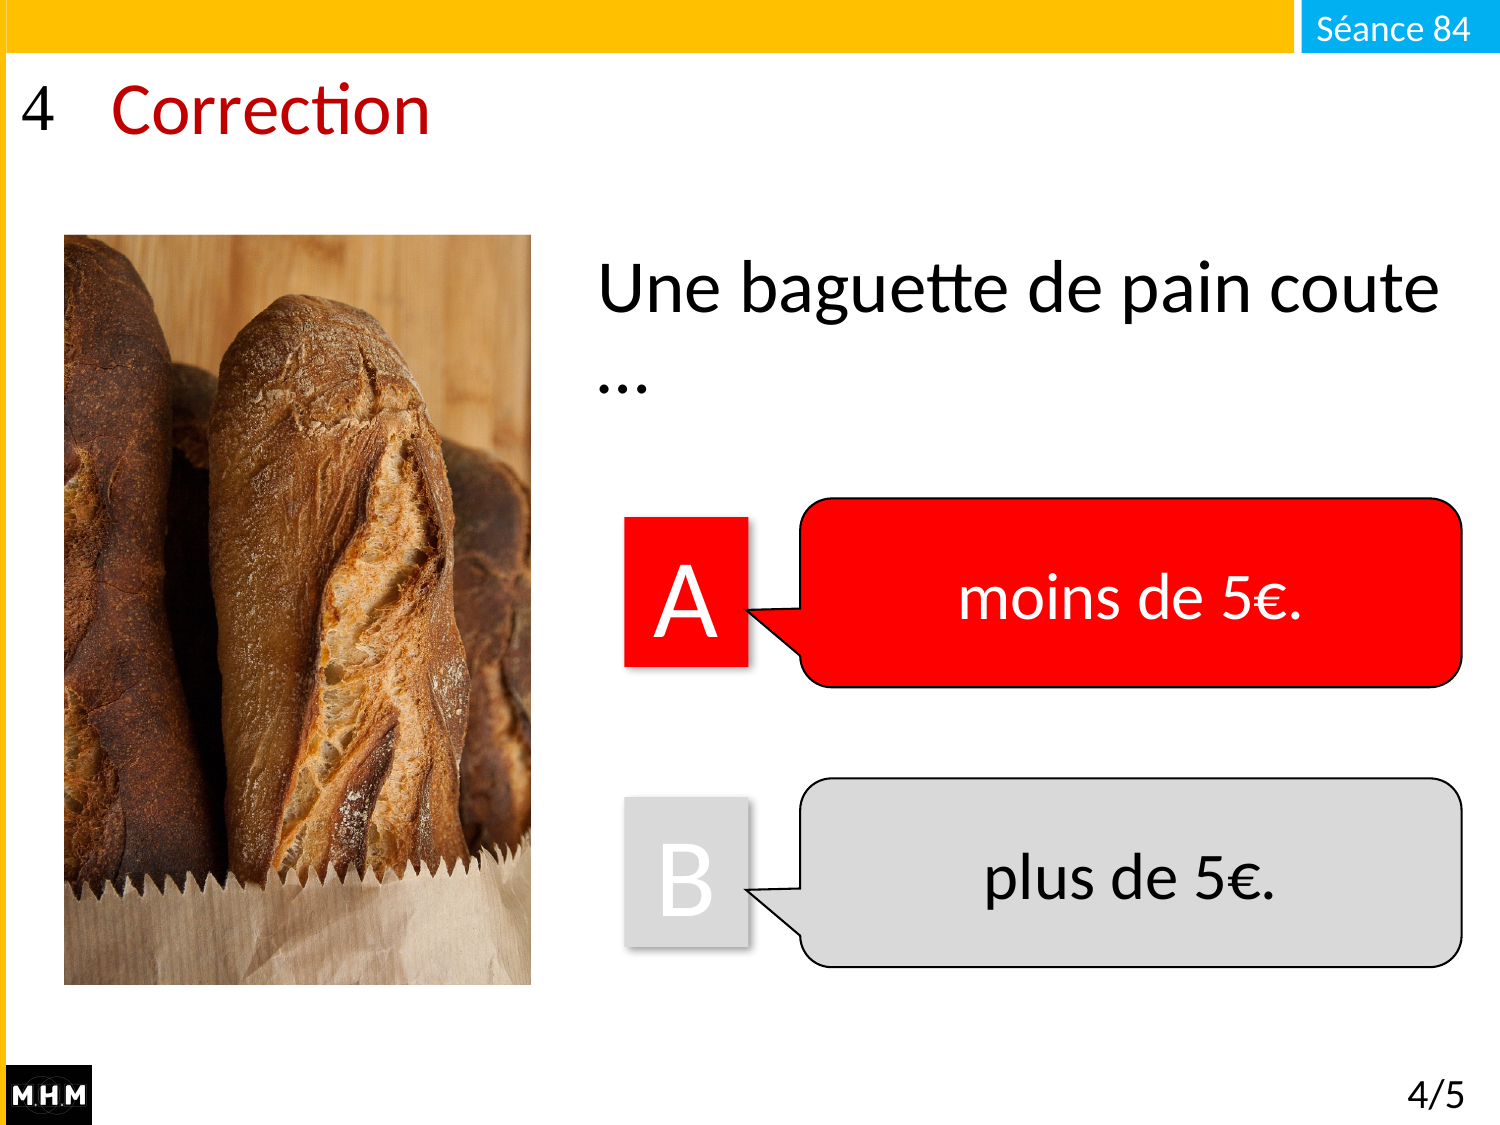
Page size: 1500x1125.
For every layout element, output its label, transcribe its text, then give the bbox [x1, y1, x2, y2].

text_box plus de 5€. [743, 777, 1463, 969]
list 4/5 [1373, 1064, 1500, 1125]
picture [0, 236, 673, 984]
text_box B [624, 797, 749, 947]
picture [6, 1065, 92, 1125]
text_box Une baguette de pain coute … [582, 196, 1500, 461]
text_box moins de 5€. [743, 497, 1463, 689]
text_box A [673, 517, 749, 667]
title Correction [96, 60, 1391, 160]
